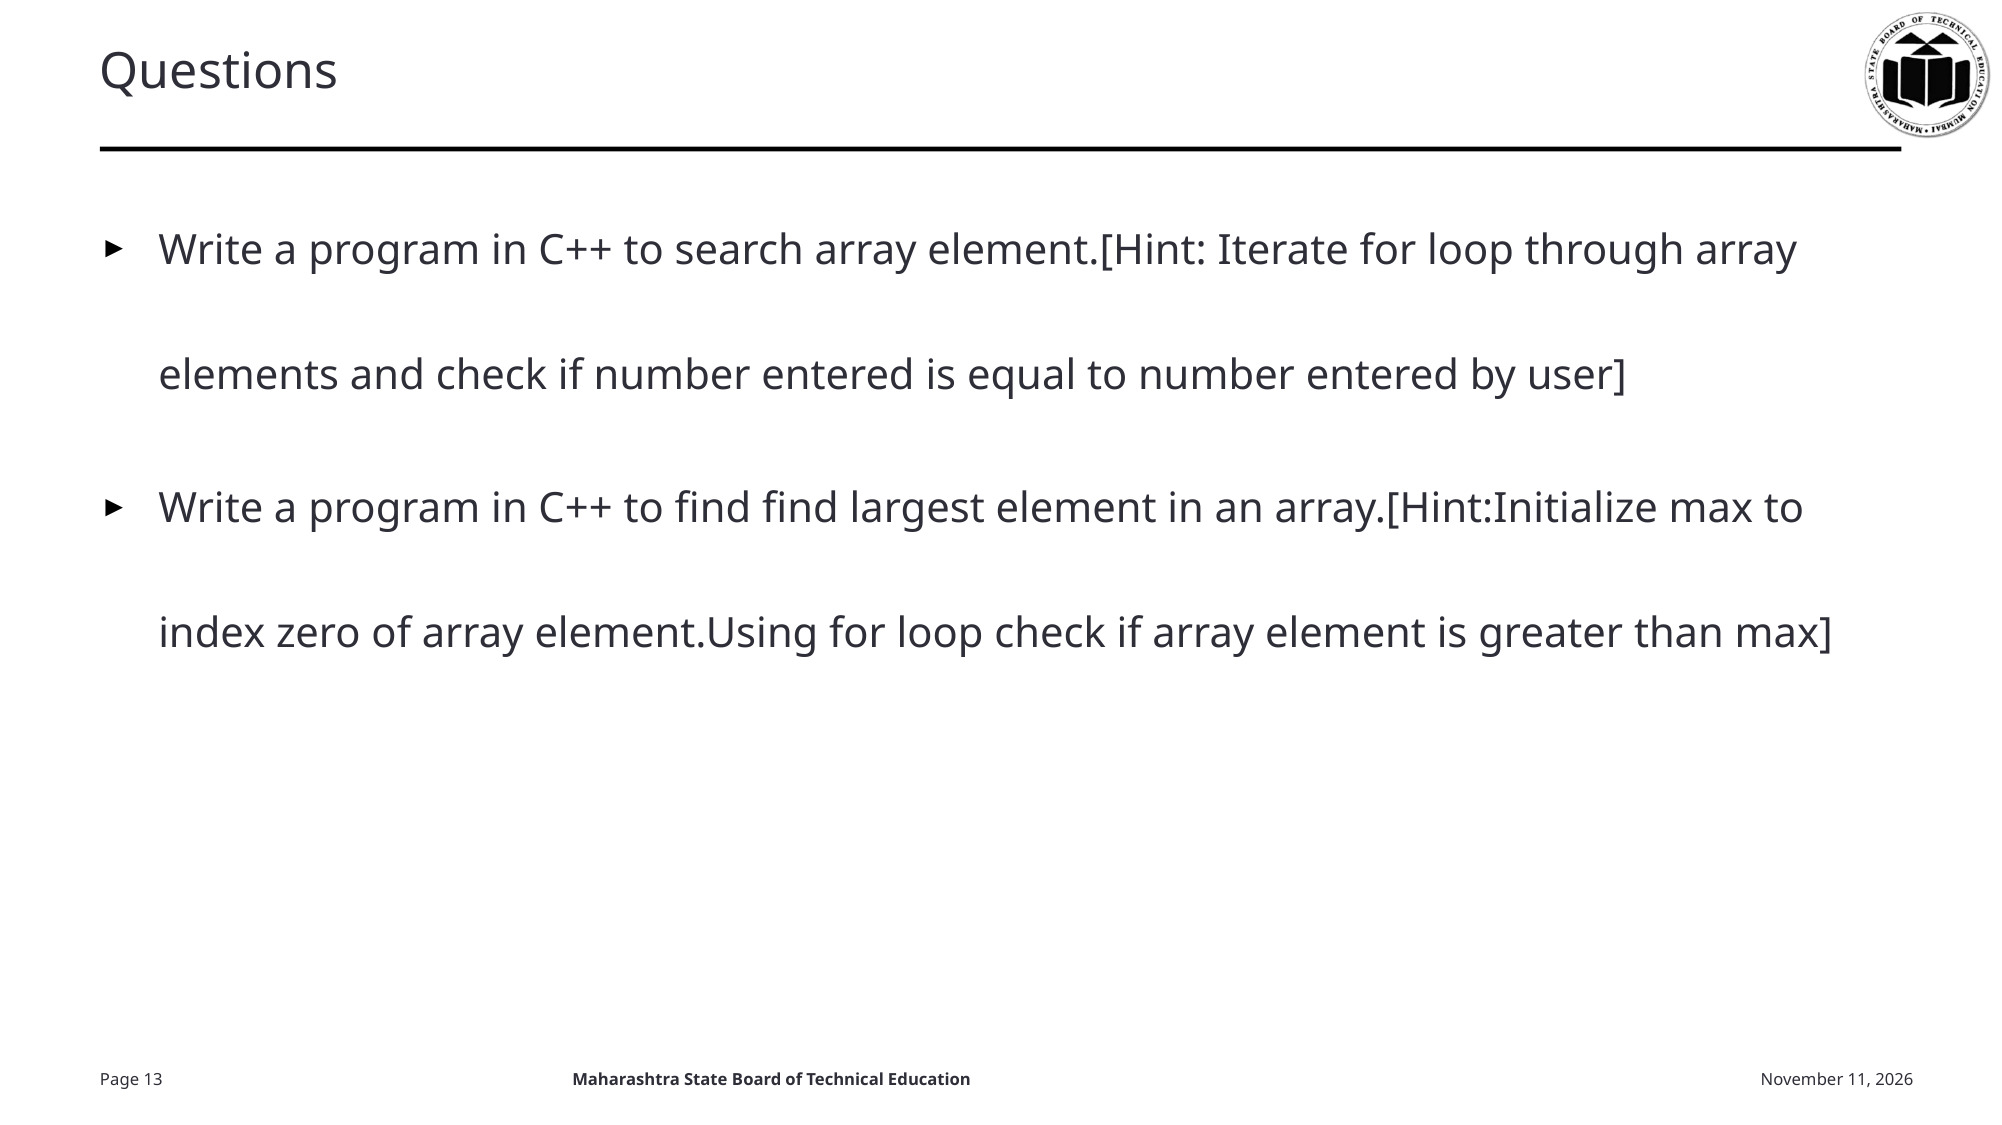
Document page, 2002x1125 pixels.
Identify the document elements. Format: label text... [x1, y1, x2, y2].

title Questions [99, 48, 1901, 145]
list Write a program in C++ to search array element.[Hint: Iterate for loop through array elements and check if number entered is equal to number entered by user] Write a program in C++ to find find largest element in an array.[Hint:Initialize max to index zero of array element.Using for loop check if array element is greater than max] [99, 147, 1901, 1038]
picture [1852, 0, 2001, 149]
